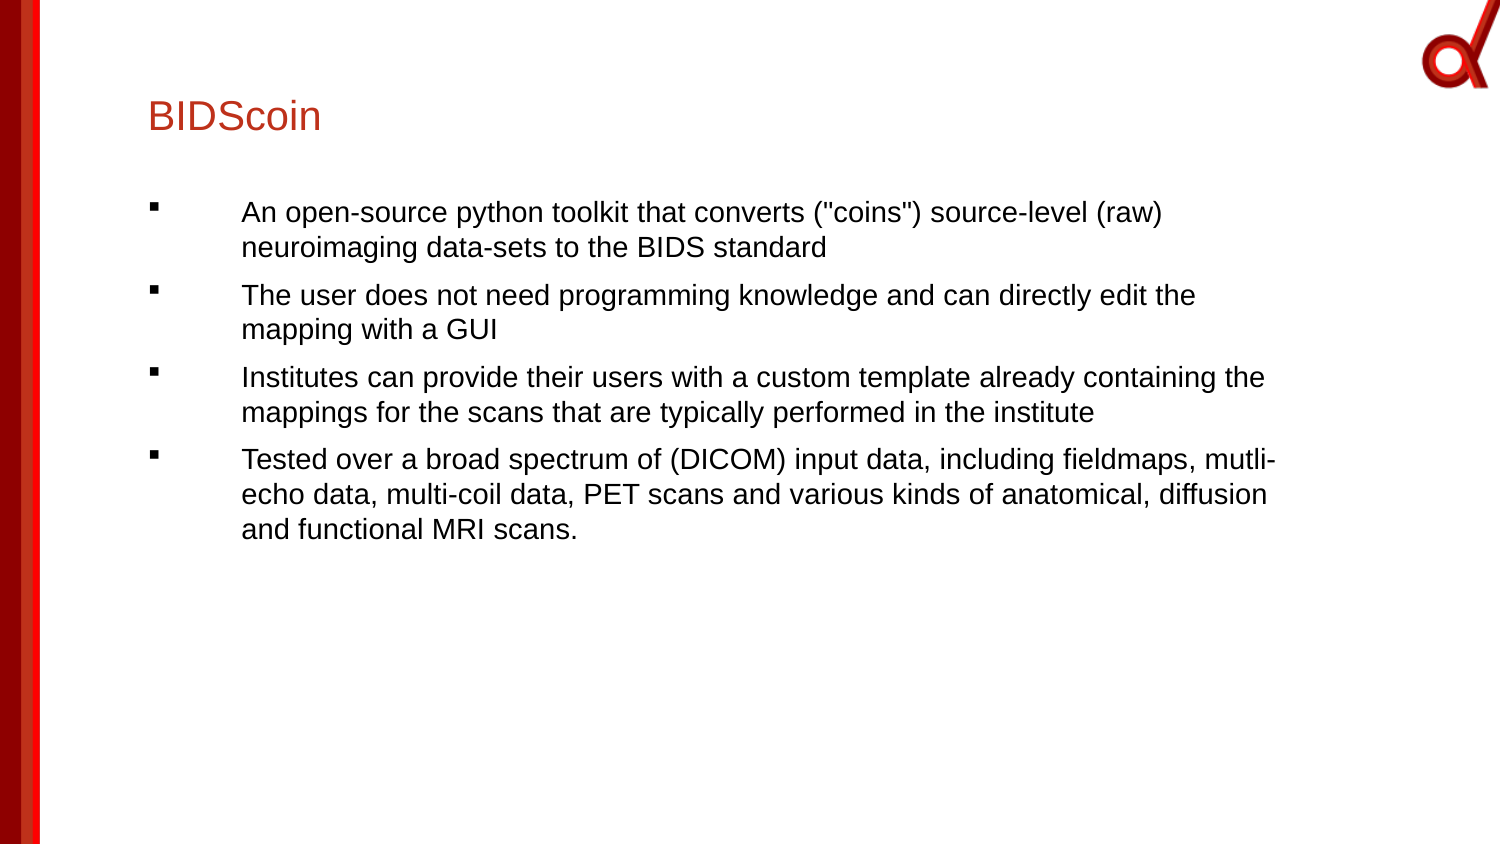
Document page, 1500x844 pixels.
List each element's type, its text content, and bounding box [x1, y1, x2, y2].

list BIDScoin [147, 88, 1388, 140]
text_box An open-source python toolkit that converts ("coins") source-level (raw) neuroimaging data-sets to the BIDS standard The user does not need programming knowledge and can directly edit the mapping with a GUI Institutes can provide their users with a custom template already containing the mappings for the scans that are typically performed in the institute Tested over a broad spectrum of (DICOM) input data, including fieldmaps, mutli-echo data, multi-coil data, PET scans and various kinds of anatomical, diffusion and functional MRI scans. [147, 178, 1310, 561]
